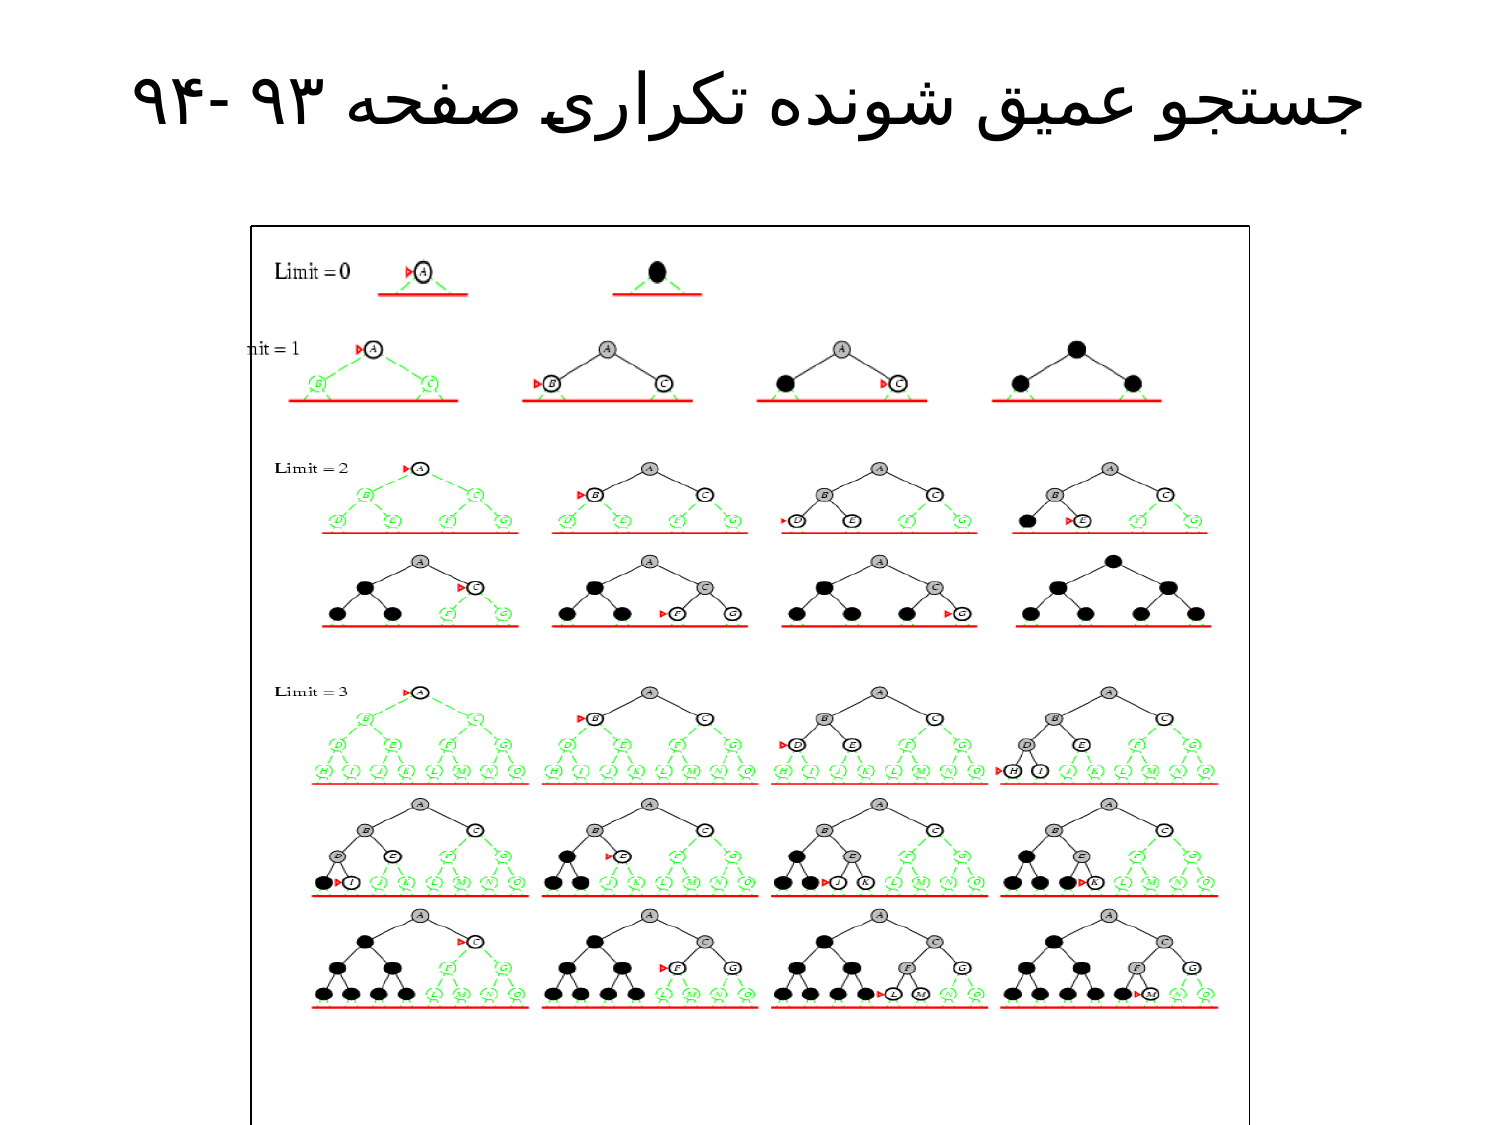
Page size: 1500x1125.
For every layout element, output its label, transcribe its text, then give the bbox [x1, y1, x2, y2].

title جستجو عمیق شونده تکراری صفحه ۹۳ -۹۴ [75, 45, 1425, 233]
picture [247, 224, 1251, 1125]
